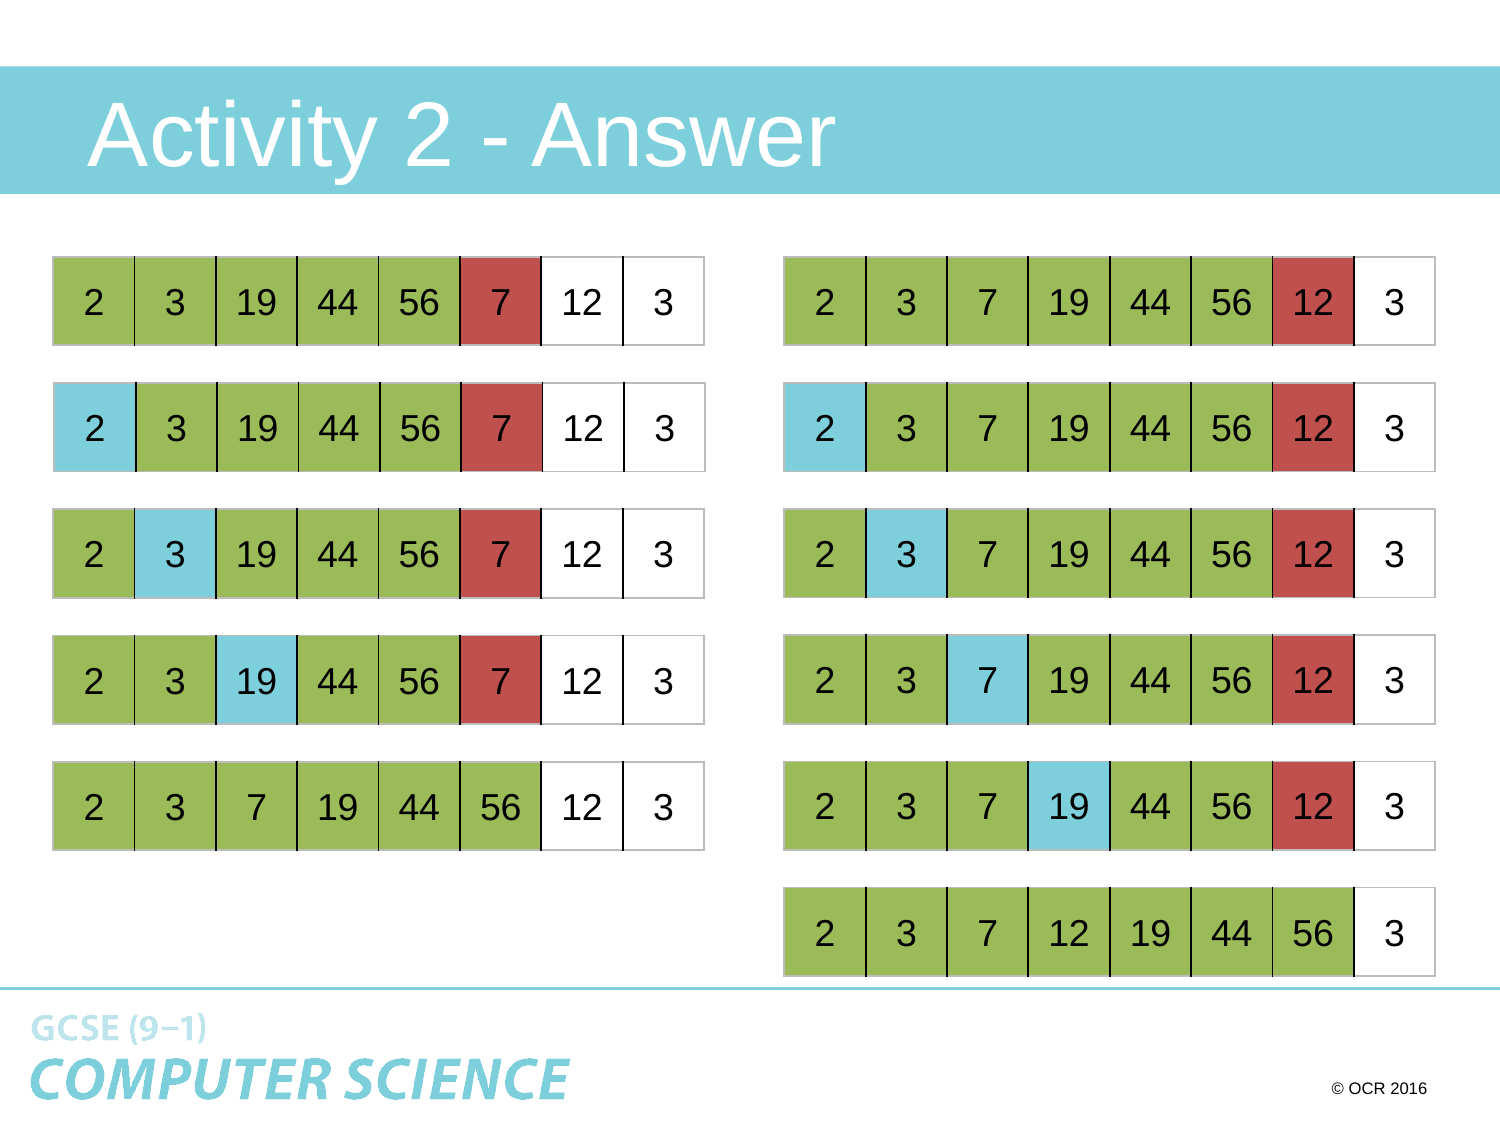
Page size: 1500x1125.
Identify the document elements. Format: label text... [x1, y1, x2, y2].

table_header 19 [1029, 510, 1109, 597]
table_header 19 [217, 258, 296, 344]
table_header 7 [948, 258, 1027, 344]
table_header 44 [298, 636, 378, 723]
table_header 3 [1355, 888, 1434, 975]
table_header 3 [1355, 510, 1434, 597]
table_header 56 [1273, 888, 1353, 975]
table_header 44 [379, 763, 459, 849]
table_header 3 [624, 763, 703, 849]
table_header 12 [1273, 258, 1353, 344]
table_header 7 [217, 763, 296, 849]
table_header 3 [867, 384, 946, 471]
table_header 2 [54, 636, 134, 723]
table_header 3 [624, 510, 703, 597]
table_header 3 [1355, 762, 1434, 849]
table_header 3 [625, 384, 704, 471]
table_header 44 [1111, 510, 1190, 597]
table_header 12 [543, 384, 623, 471]
table_header 12 [542, 510, 622, 597]
table_header 7 [461, 636, 540, 723]
table_header 19 [217, 510, 296, 597]
table_header 12 [542, 258, 622, 344]
table_header 3 [135, 763, 215, 849]
table_header 3 [867, 762, 946, 849]
table_header 3 [137, 384, 216, 471]
table_header 2 [785, 636, 865, 723]
table_header 44 [1111, 258, 1190, 344]
table_header 56 [1192, 762, 1272, 849]
table_header 19 [298, 763, 378, 849]
table_header 12 [542, 763, 622, 849]
table_header 2 [54, 763, 134, 849]
table_header 19 [1029, 258, 1109, 344]
table_header 2 [785, 888, 865, 975]
table_header 19 [1111, 888, 1190, 975]
table_header 7 [948, 510, 1027, 597]
table_header 7 [948, 762, 1027, 849]
table_header 56 [1192, 510, 1272, 597]
table_header 3 [867, 510, 946, 597]
table_header 19 [1029, 636, 1109, 723]
table_header 44 [1111, 762, 1190, 849]
table_header 3 [867, 258, 946, 344]
table_header 44 [1192, 888, 1272, 975]
table_header 3 [1355, 384, 1434, 471]
table_header 12 [1273, 510, 1353, 597]
table_header 7 [948, 636, 1027, 723]
table_header 2 [785, 384, 865, 471]
table_header 12 [1273, 384, 1353, 471]
table_header 3 [867, 888, 946, 975]
table_header 12 [1273, 762, 1353, 849]
table_header 19 [1029, 762, 1109, 849]
table_header 3 [135, 258, 215, 344]
table_header 56 [379, 510, 459, 597]
table_header 3 [1355, 636, 1434, 723]
table_header 3 [135, 510, 215, 597]
title Activity 2 - Answer [0, 66, 1500, 194]
table_header 7 [948, 384, 1027, 471]
table_header 3 [1355, 258, 1434, 344]
table_header 56 [1192, 636, 1272, 723]
picture [0, 987, 1500, 1124]
table_header 44 [298, 510, 378, 597]
table_header 2 [785, 510, 865, 597]
table_header 44 [299, 384, 379, 471]
table_header 56 [461, 763, 540, 849]
table_header 3 [135, 636, 215, 723]
table_header 7 [461, 258, 540, 344]
table_header 44 [298, 258, 378, 344]
table_header 19 [1029, 384, 1109, 471]
table_header 7 [948, 888, 1027, 975]
table_header 2 [54, 258, 134, 344]
table_header 44 [1111, 384, 1190, 471]
table_header 3 [624, 636, 703, 723]
table_header 7 [462, 384, 542, 471]
table_header 2 [55, 384, 135, 471]
table_header 2 [54, 510, 134, 597]
table_header 3 [624, 258, 703, 344]
table_header 56 [379, 636, 459, 723]
table_header 56 [1192, 258, 1272, 344]
table_header 7 [461, 510, 540, 597]
table_header 3 [867, 636, 946, 723]
table_header 56 [381, 384, 460, 471]
table_header 12 [1273, 636, 1353, 723]
table_header 12 [1029, 888, 1109, 975]
table_header 2 [785, 762, 865, 849]
table_header 19 [218, 384, 298, 471]
table_header 56 [1192, 384, 1272, 471]
table_header 19 [217, 636, 296, 723]
table_header 56 [379, 258, 459, 344]
table_header 12 [542, 636, 622, 723]
table_header 2 [785, 258, 865, 344]
table_header 44 [1111, 636, 1190, 723]
